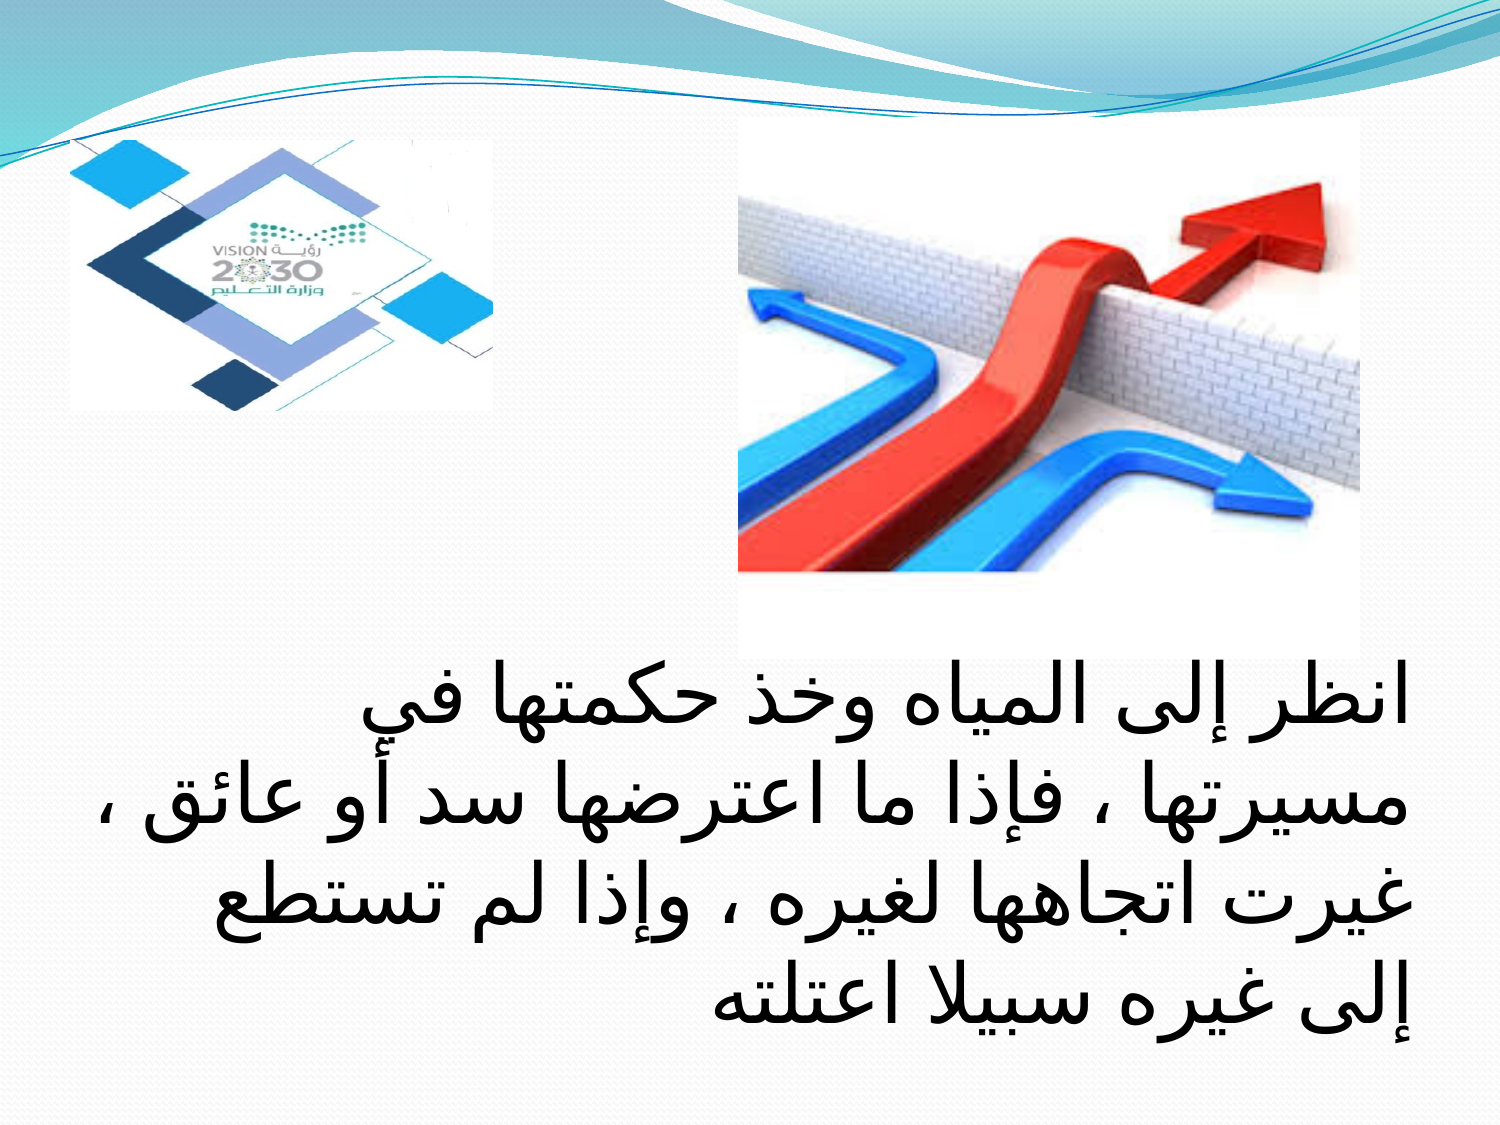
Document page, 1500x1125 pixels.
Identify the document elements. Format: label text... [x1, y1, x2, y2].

text_box انظر إلى المياه وخذ حكمتها في مسيرتها ، فإذا ما اعترضها سد أو عائق ، غيرت اتجاهها لغيره ، وإذا لم تستطع إلى غيره سبيلا اعتلته [58, 632, 1430, 1048]
picture [70, 140, 493, 411]
picture [738, 116, 1360, 659]
title [93, 58, 1407, 632]
